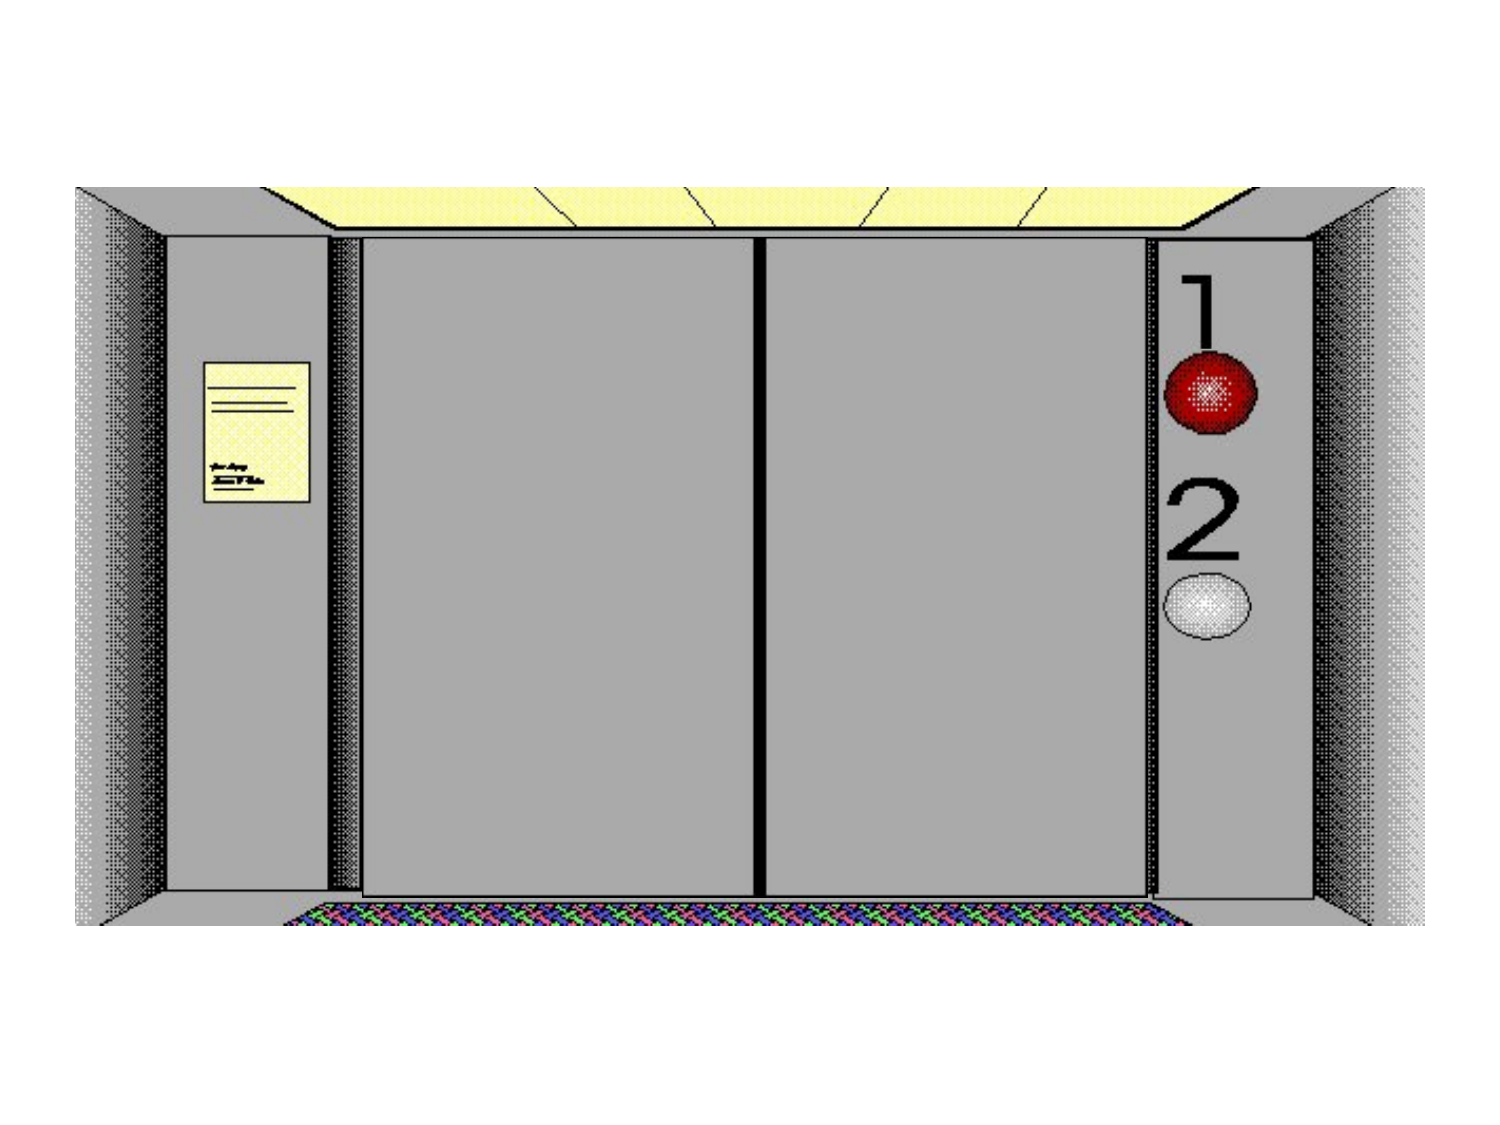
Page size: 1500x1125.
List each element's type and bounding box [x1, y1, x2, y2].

picture [74, 187, 1426, 926]
